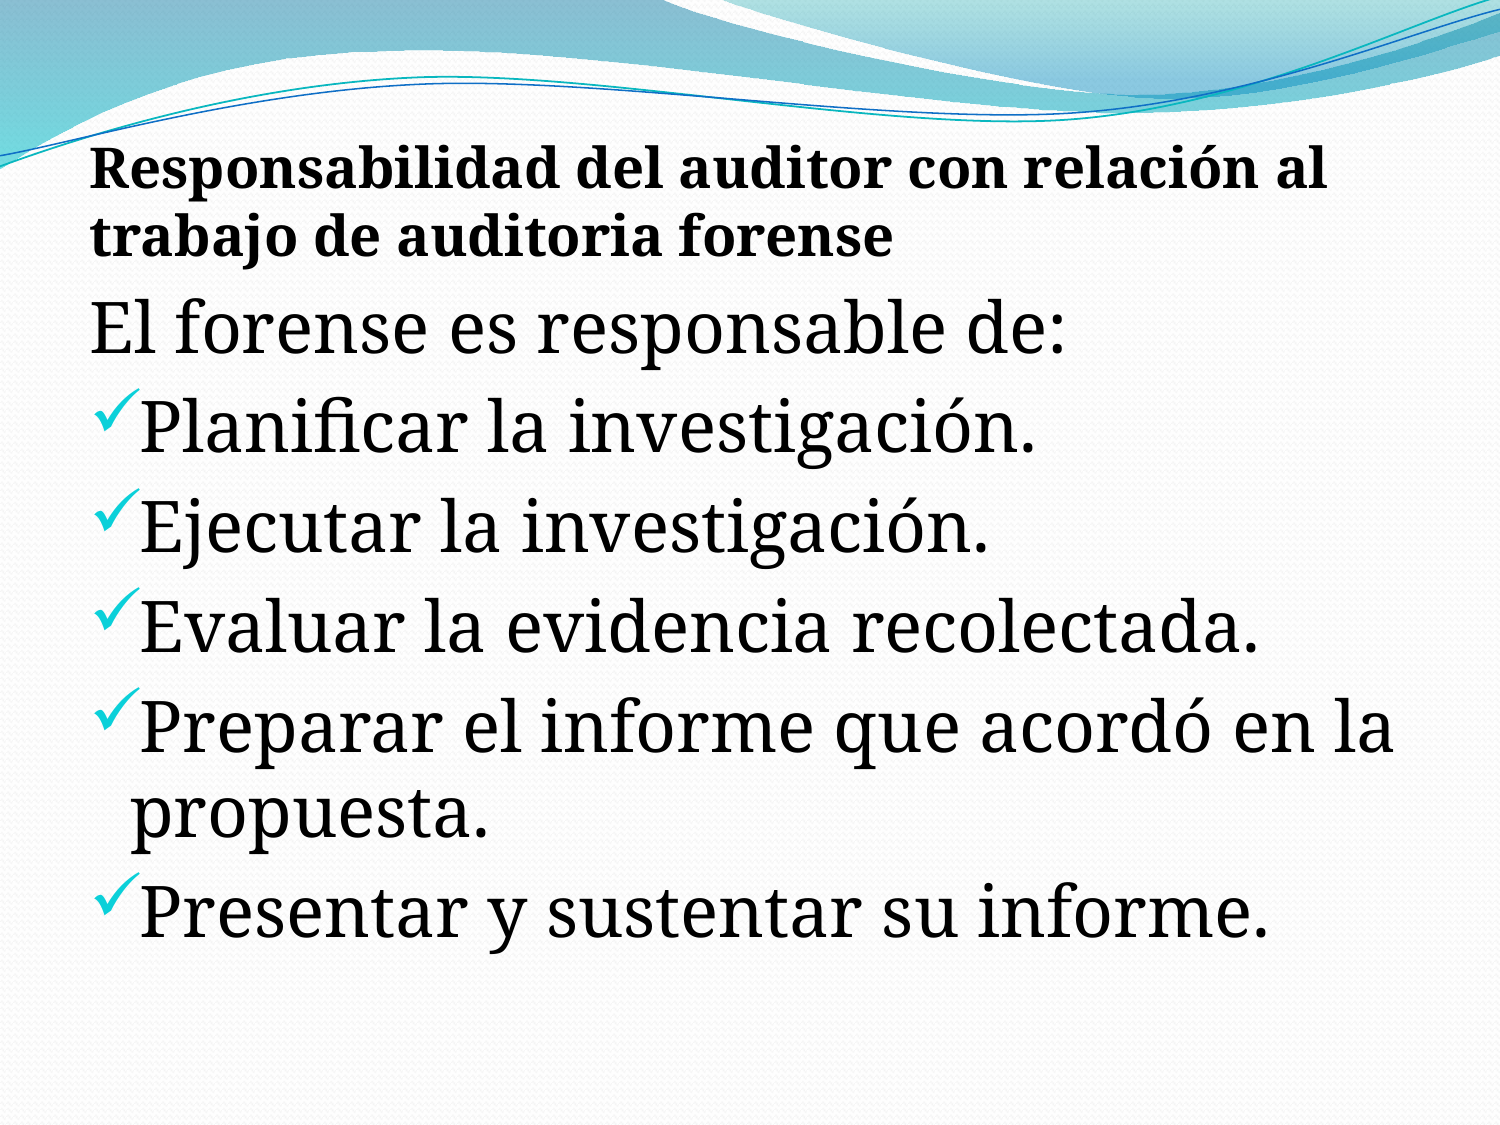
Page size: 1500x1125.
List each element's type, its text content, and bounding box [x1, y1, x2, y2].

list Responsabilidad del auditor con relación al trabajo de auditoria forense El forense es responsable de: Planificar la investigación. Ejecutar la investigación. Evaluar la evidencia recolectada. Preparar el informe que acordó en la propuesta. Presentar y sustentar su informe. [75, 125, 1425, 1038]
